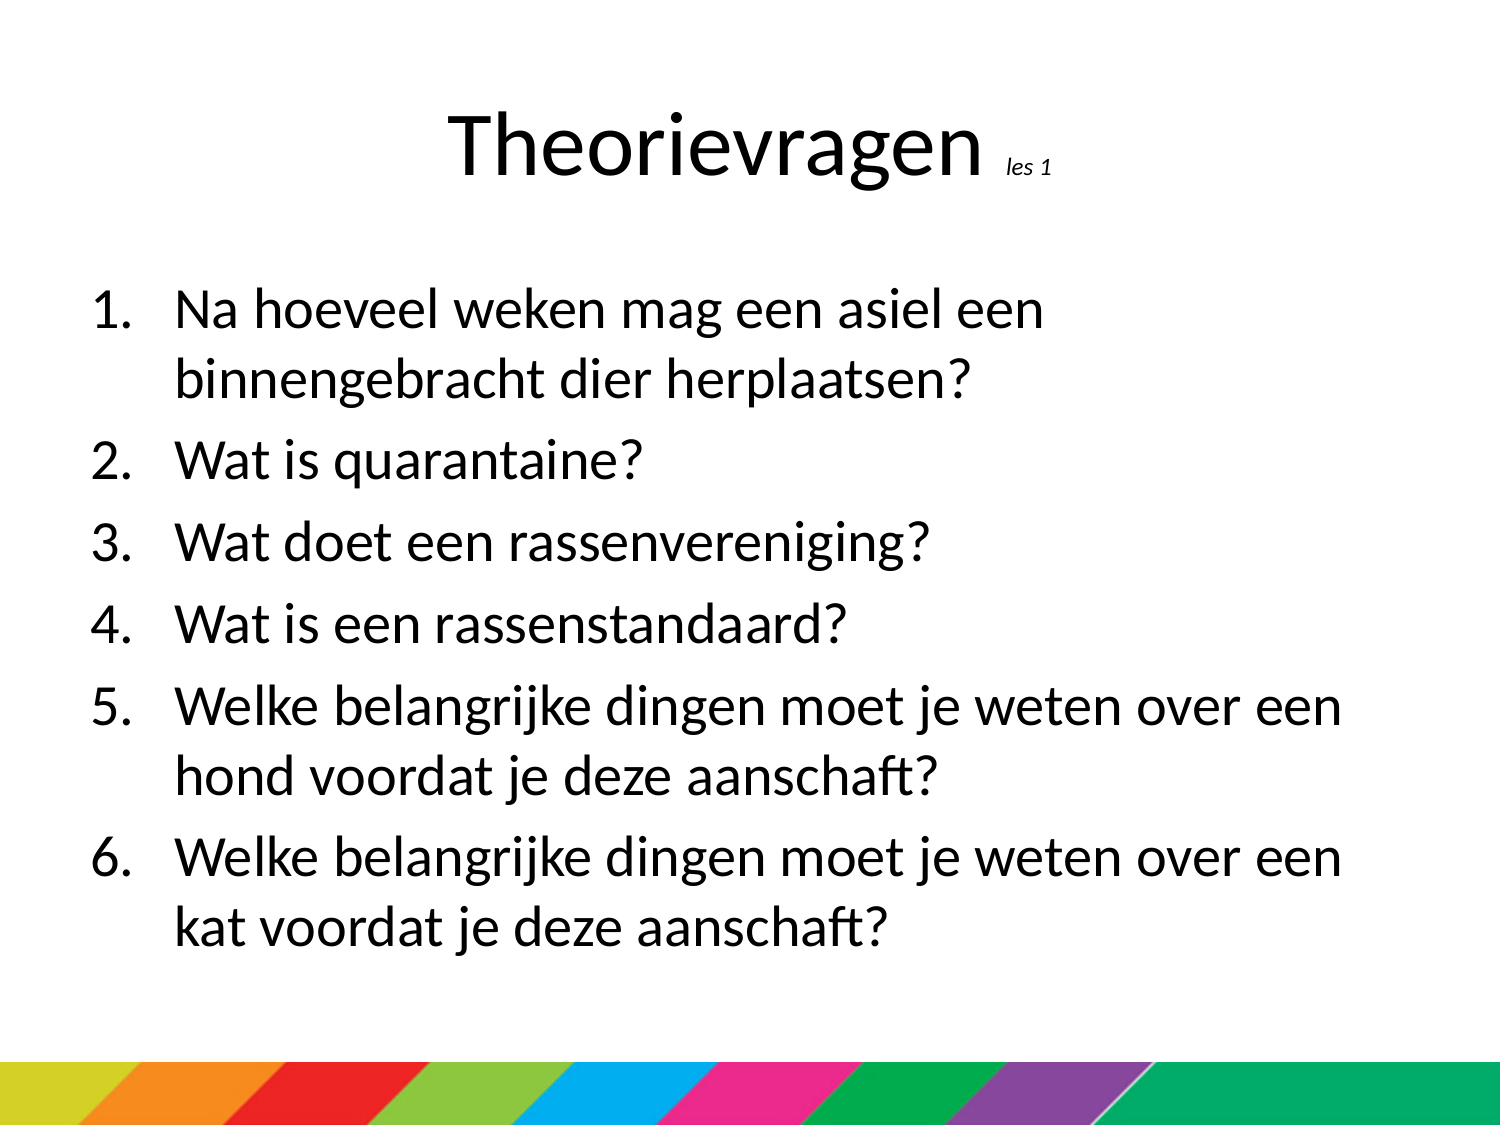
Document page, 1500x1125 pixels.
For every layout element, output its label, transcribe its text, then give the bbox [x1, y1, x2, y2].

picture [0, 1062, 574, 1125]
list Na hoeveel weken mag een asiel een binnengebracht dier herplaatsen? Wat is quarantaine? Wat doet een rassenvereniging? Wat is een rassenstandaard? Welke belangrijke dingen moet je weten over een hond voordat je deze aanschaft? Welke belangrijke dingen moet je weten over een kat voordat je deze aanschaft? [75, 262, 1425, 1005]
title Theorievragen les 1 [75, 45, 1425, 233]
picture [656, 1062, 1500, 1125]
